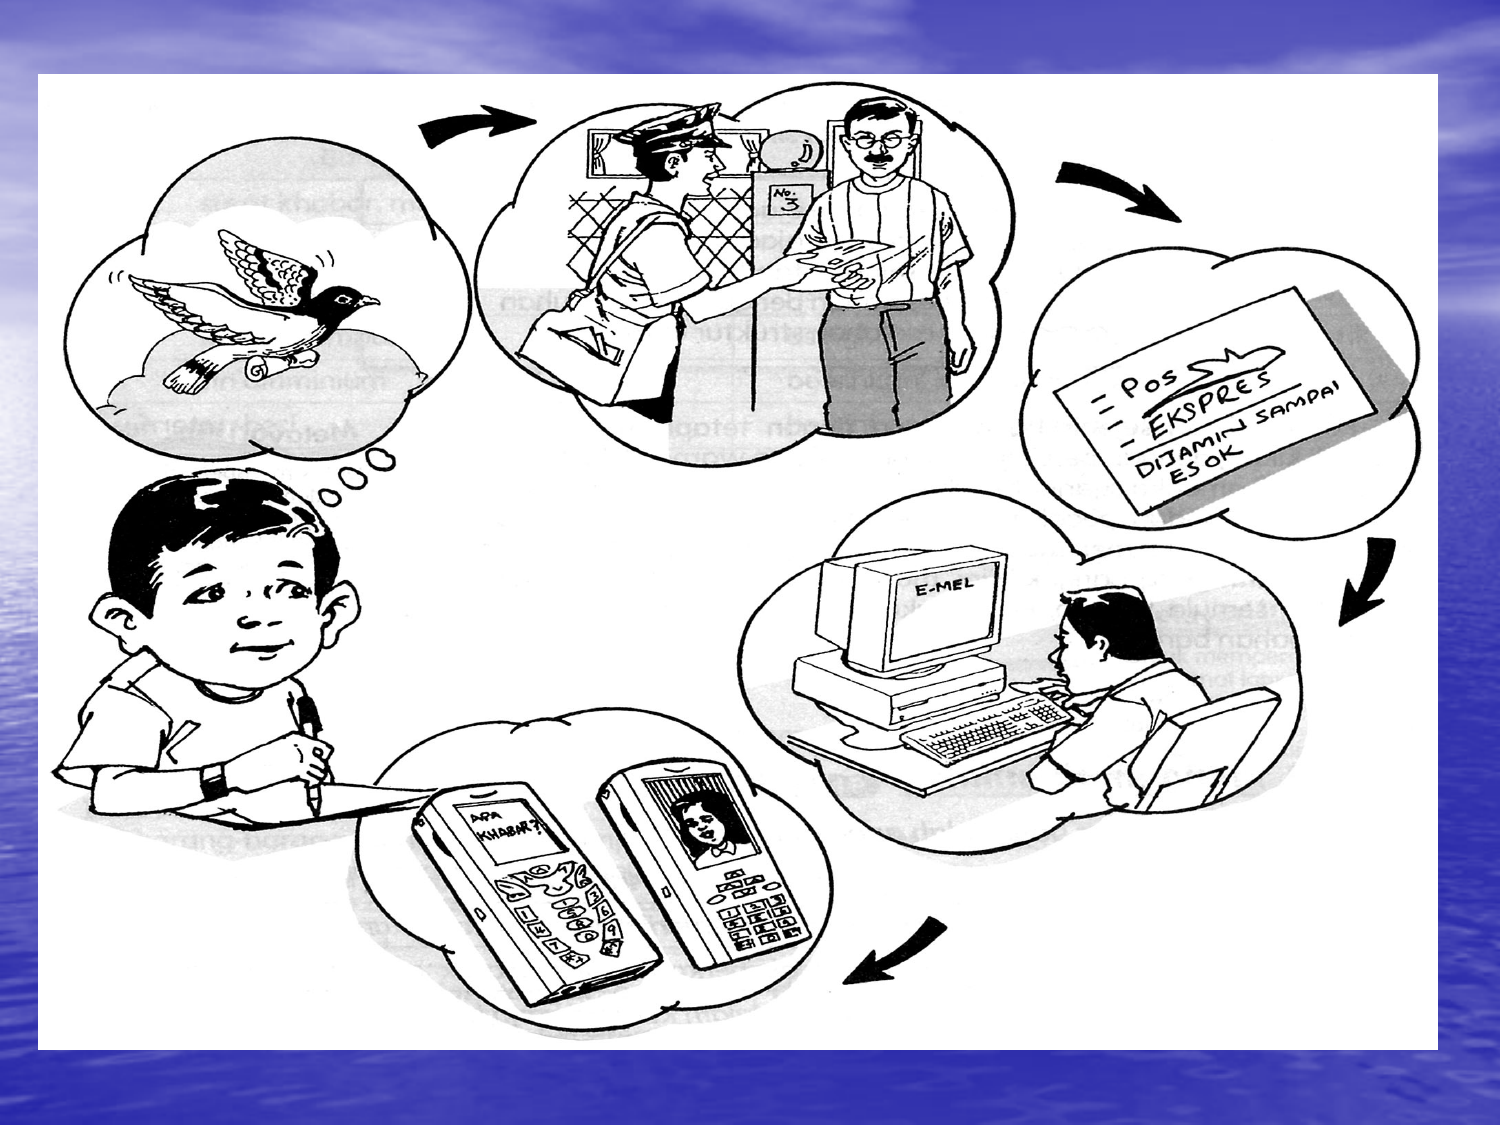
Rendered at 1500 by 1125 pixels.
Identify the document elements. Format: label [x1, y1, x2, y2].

picture [38, 74, 1438, 1051]
